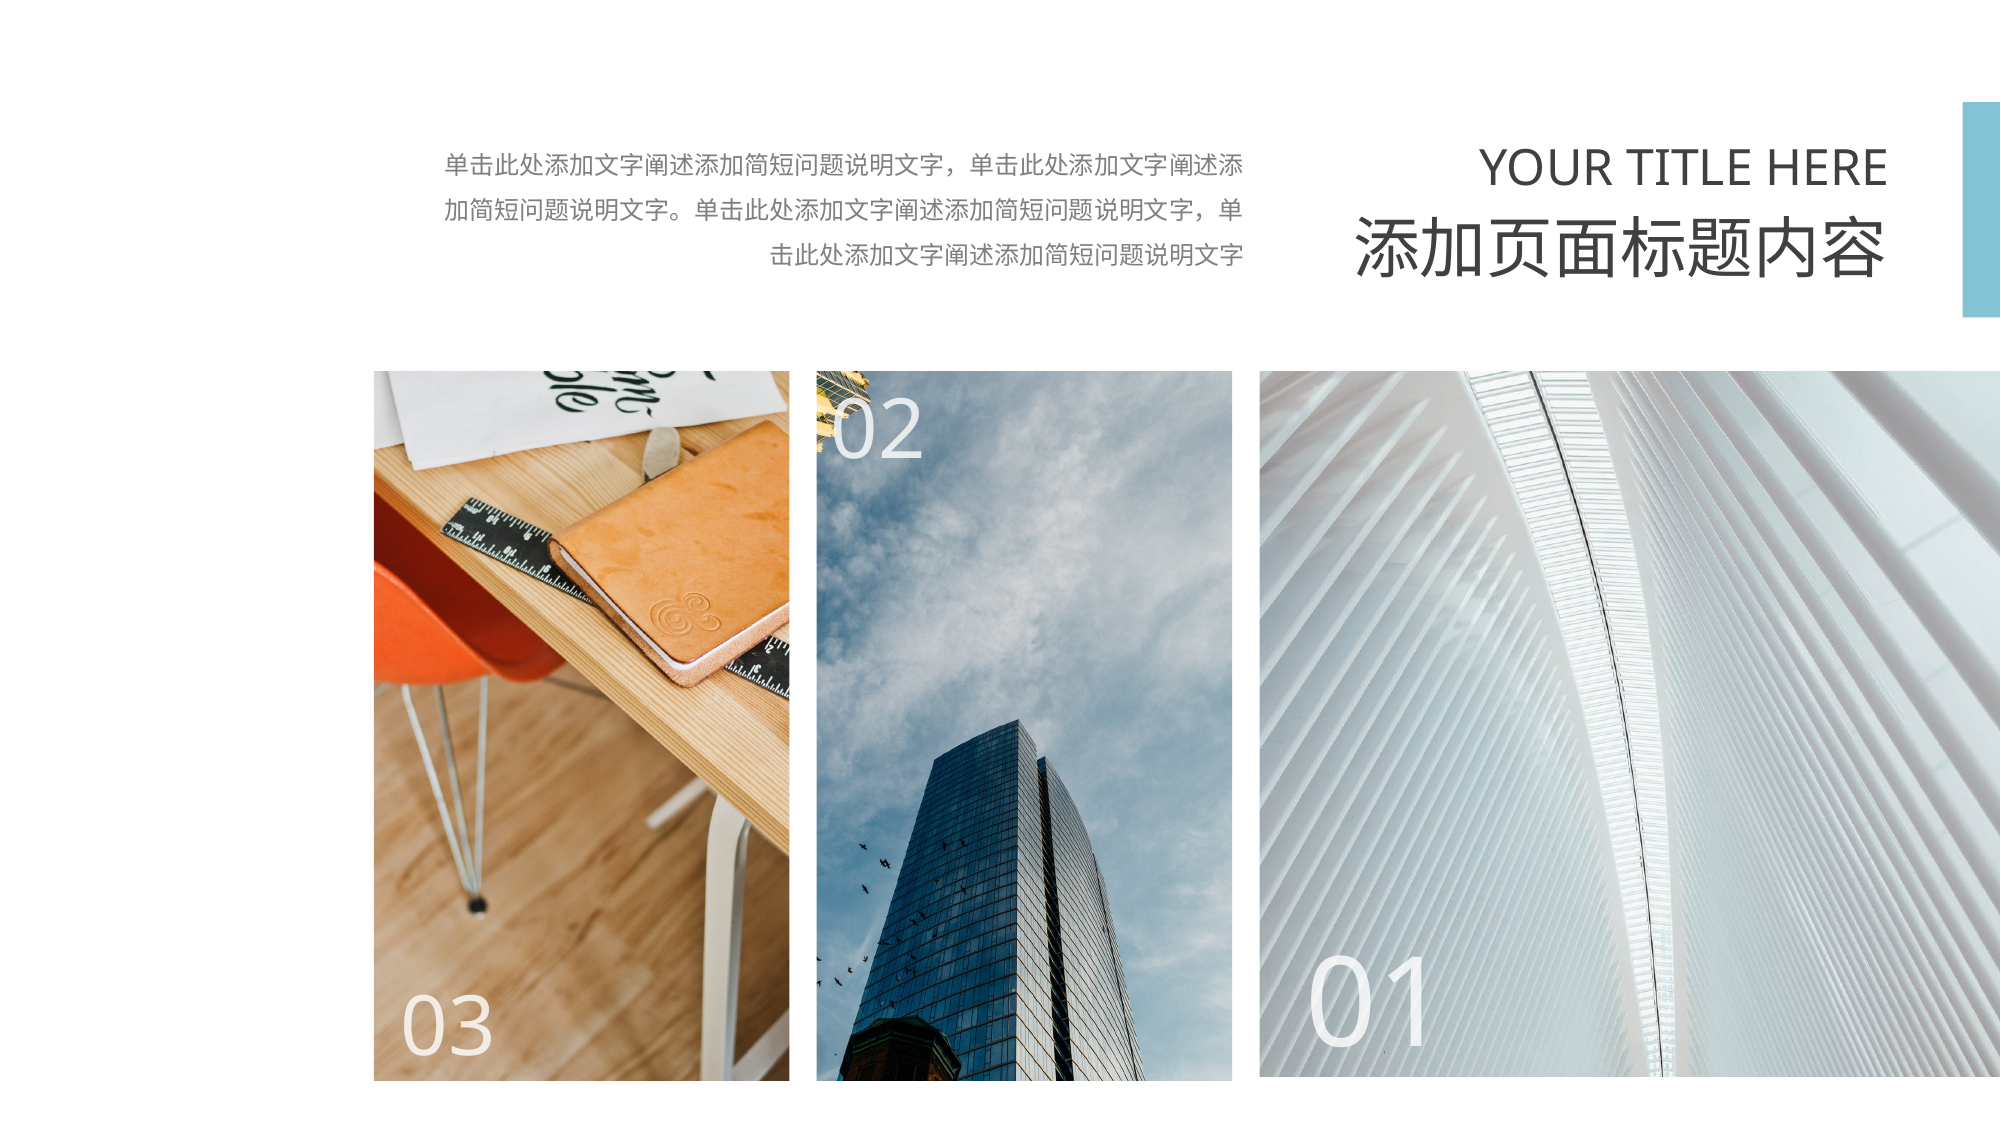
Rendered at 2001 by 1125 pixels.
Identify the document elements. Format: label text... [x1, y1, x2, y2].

text_box YOUR TITLE HERE [1382, 127, 1905, 199]
text_box 添加页面标题内容 [1338, 198, 1902, 294]
text_box [816, 371, 1233, 1081]
text_box 单击此处添加文字阐述添加简短问题说明文字，单击此处添加文字阐述添加简短问题说明文字。单击此处添加文字阐述添加简短问题说明文字，单击此处添加文字阐述添加简短问题说明文字 [425, 127, 1260, 277]
text_box 03 [385, 964, 552, 1079]
text_box [373, 371, 790, 1081]
text_box [1259, 371, 2000, 1077]
text_box [1961, 101, 2000, 318]
text_box 02 [816, 367, 982, 483]
text_box 01 [1291, 913, 1517, 1079]
